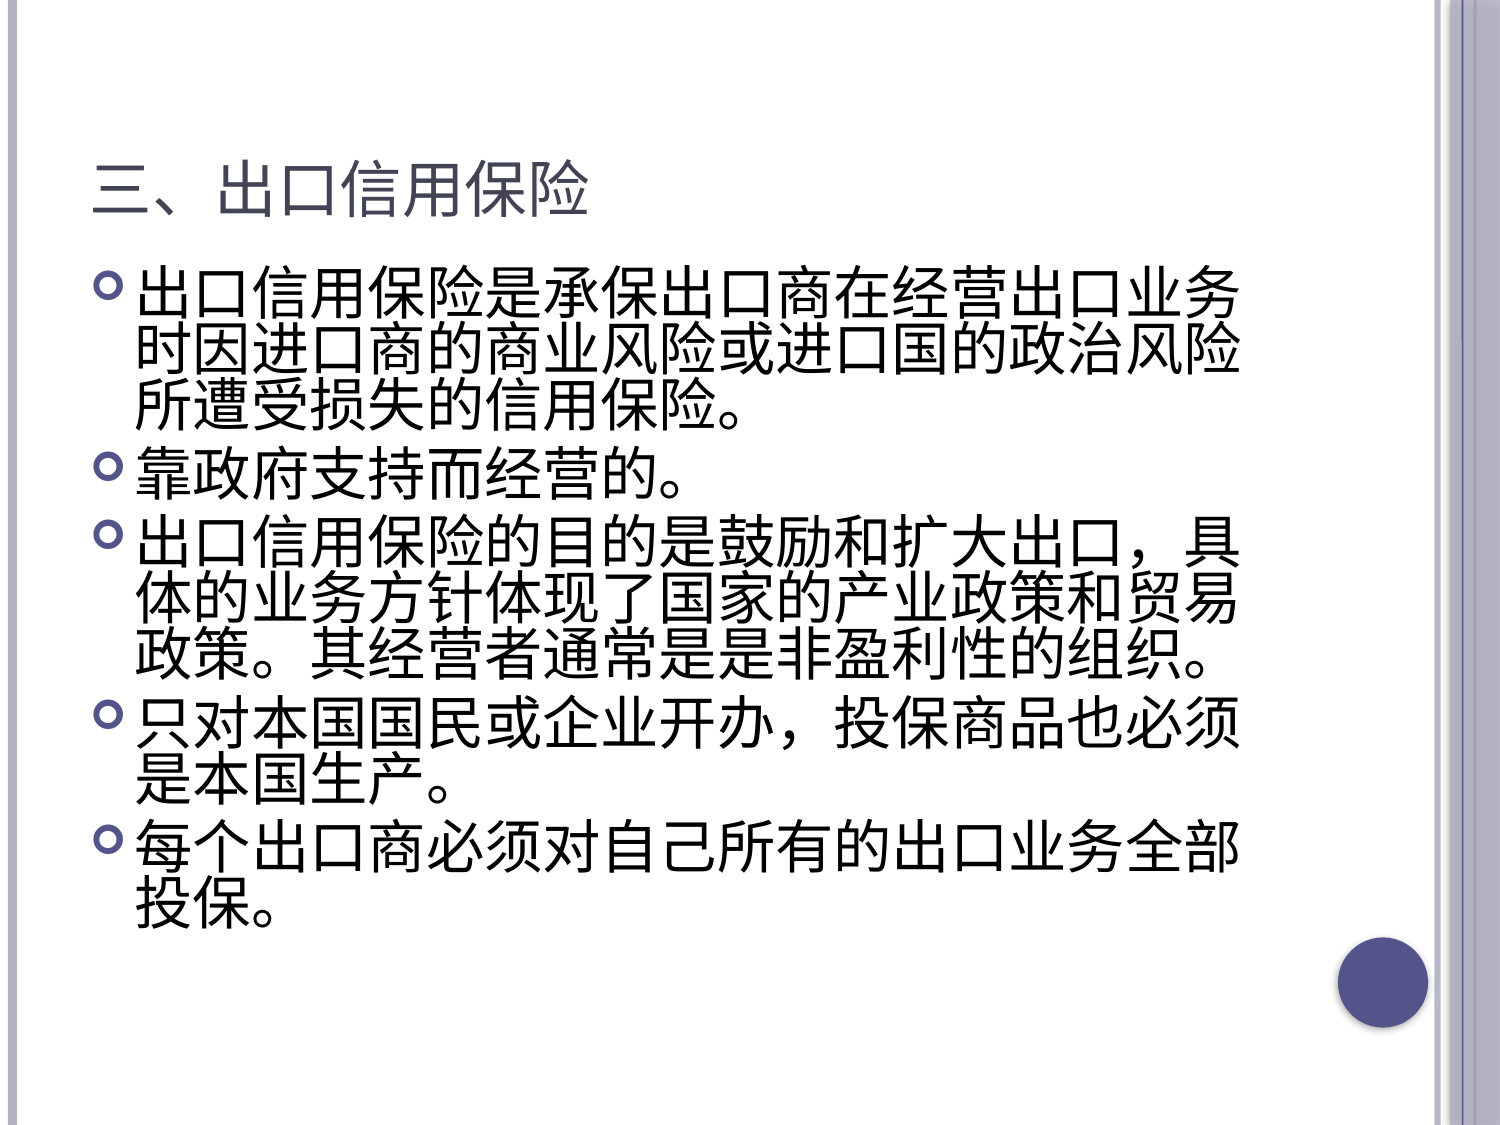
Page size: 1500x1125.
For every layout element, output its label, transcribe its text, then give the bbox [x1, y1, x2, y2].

title 三、出口信用保险 [75, 45, 1300, 233]
list 出口信用保险是承保出口商在经营出口业务时因进口商的商业风险或进口国的政治风险所遭受损失的信用保险。 靠政府支持而经营的。 出口信用保险的目的是鼓励和扩大出口，具体的业务方针体现了国家的产业政策和贸易政策。其经营者通常是是非盈利性的组织。 只对本国国民或企业开办，投保商品也必须是本国生产。 每个出口商必须对自己所有的出口业务全部投保。 [74, 262, 1301, 1063]
